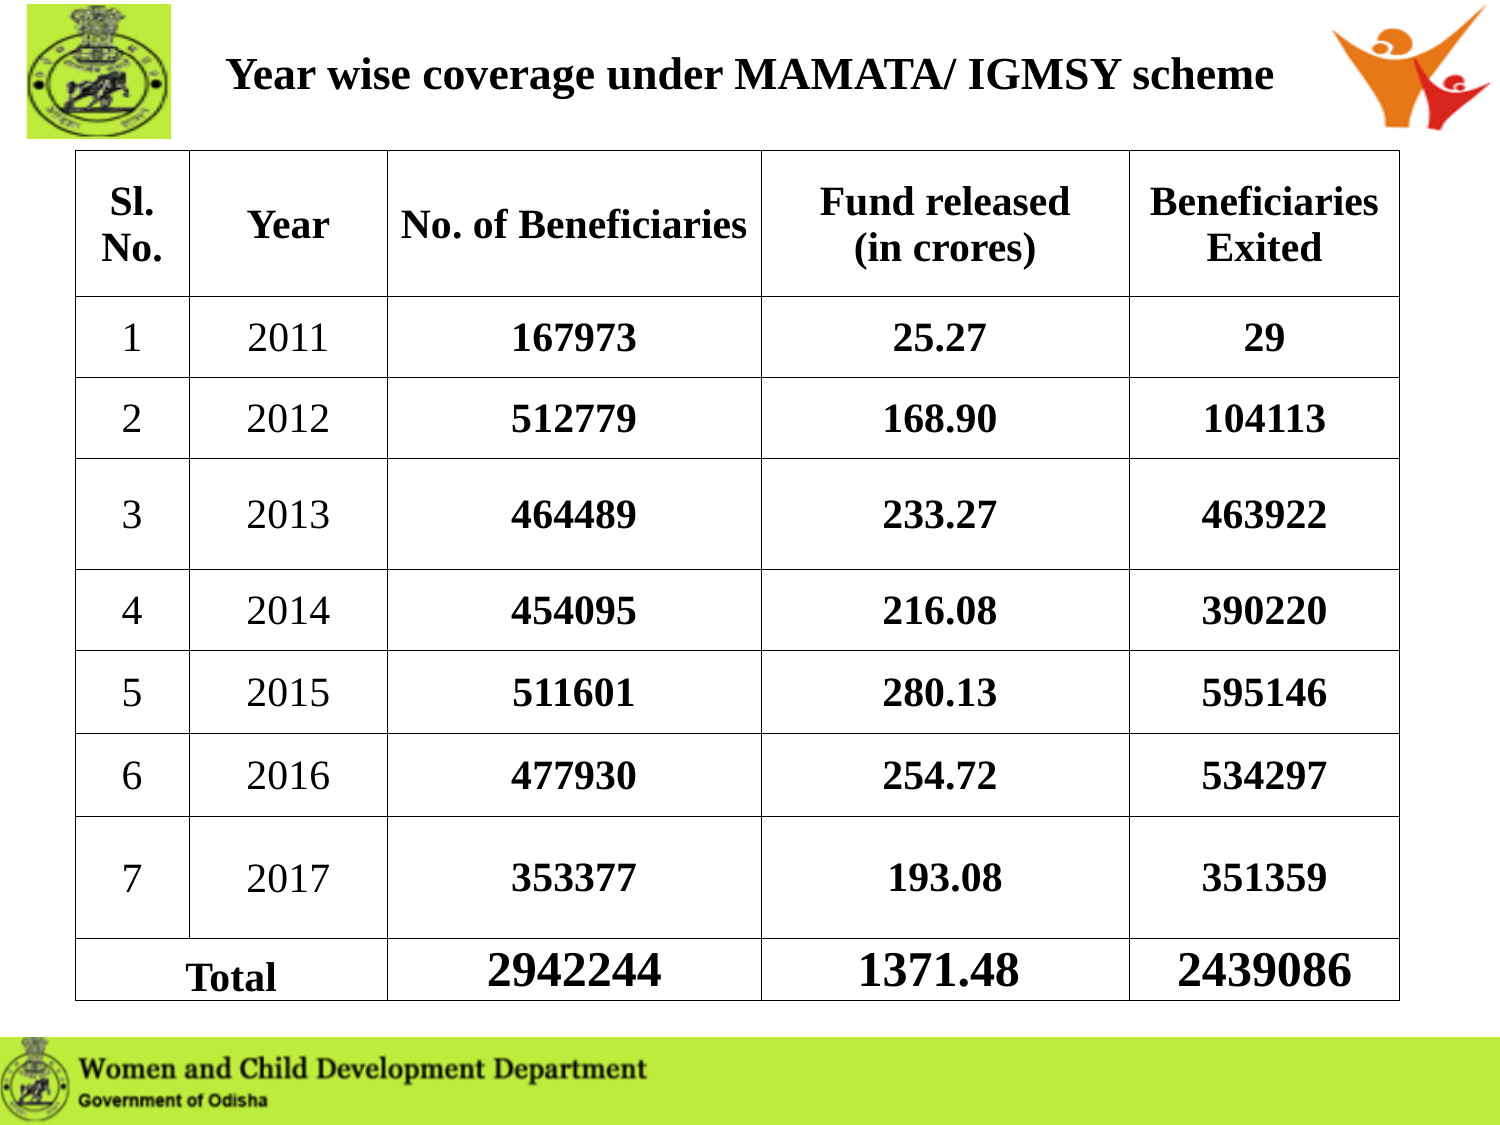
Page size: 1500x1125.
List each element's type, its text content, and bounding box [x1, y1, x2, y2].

table_cell 2014 [190, 570, 387, 650]
table_cell 390220 [1130, 570, 1399, 650]
table_cell 353377 [388, 817, 761, 938]
table_cell 216.08 [762, 570, 1129, 650]
table_cell 2942244 [388, 939, 761, 1000]
table_cell 2439086 [1130, 939, 1399, 1000]
table_cell 2017 [190, 817, 387, 938]
table_cell 477930 [388, 734, 761, 816]
table_cell 29 [1130, 297, 1399, 377]
table_cell 104113 [1130, 378, 1399, 458]
table_cell 454095 [388, 570, 761, 650]
title Year wise coverage under MAMATA/ IGMSY scheme [176, 24, 1323, 118]
table_cell 512779 [388, 378, 761, 458]
table_cell 1 [76, 297, 189, 377]
table_cell 2015 [190, 651, 387, 733]
table_cell 595146 [1130, 651, 1399, 733]
table_cell 2012 [190, 378, 387, 458]
table_cell 25.27 [762, 297, 1129, 377]
table_cell 2011 [190, 297, 387, 377]
table_cell 193.08 [762, 817, 1129, 938]
table_cell 464489 [388, 459, 761, 569]
table_cell 168.90 [762, 378, 1129, 458]
table_cell 280.13 [762, 651, 1129, 733]
table_cell 463922 [1130, 459, 1399, 569]
table_header No. of Beneficiaries [388, 151, 761, 296]
table_cell 2013 [190, 459, 387, 569]
picture [26, 3, 172, 139]
table_cell 7 [76, 817, 189, 938]
table_cell 534297 [1130, 734, 1399, 816]
table_cell 5 [76, 651, 189, 733]
picture [0, 1037, 1500, 1125]
table_cell 167973 [388, 297, 761, 377]
table_cell 511601 [388, 651, 761, 733]
table_header Fund released (in crores) [762, 151, 1129, 296]
table_cell 351359 [1130, 817, 1399, 938]
picture [1328, 1, 1500, 138]
table_header Sl. No. [76, 151, 189, 296]
table_cell 3 [76, 459, 189, 569]
table_cell 4 [76, 570, 189, 650]
table_cell 6 [76, 734, 189, 816]
table_header Year [190, 151, 387, 296]
table_cell 2016 [190, 734, 387, 816]
table_cell 2 [76, 378, 189, 458]
table_cell 254.72 [762, 734, 1129, 816]
table_header Beneficiaries Exited [1130, 151, 1399, 296]
table_cell 1371.48 [762, 939, 1129, 1000]
table_cell Total [76, 939, 387, 1000]
table_cell 233.27 [762, 459, 1129, 569]
